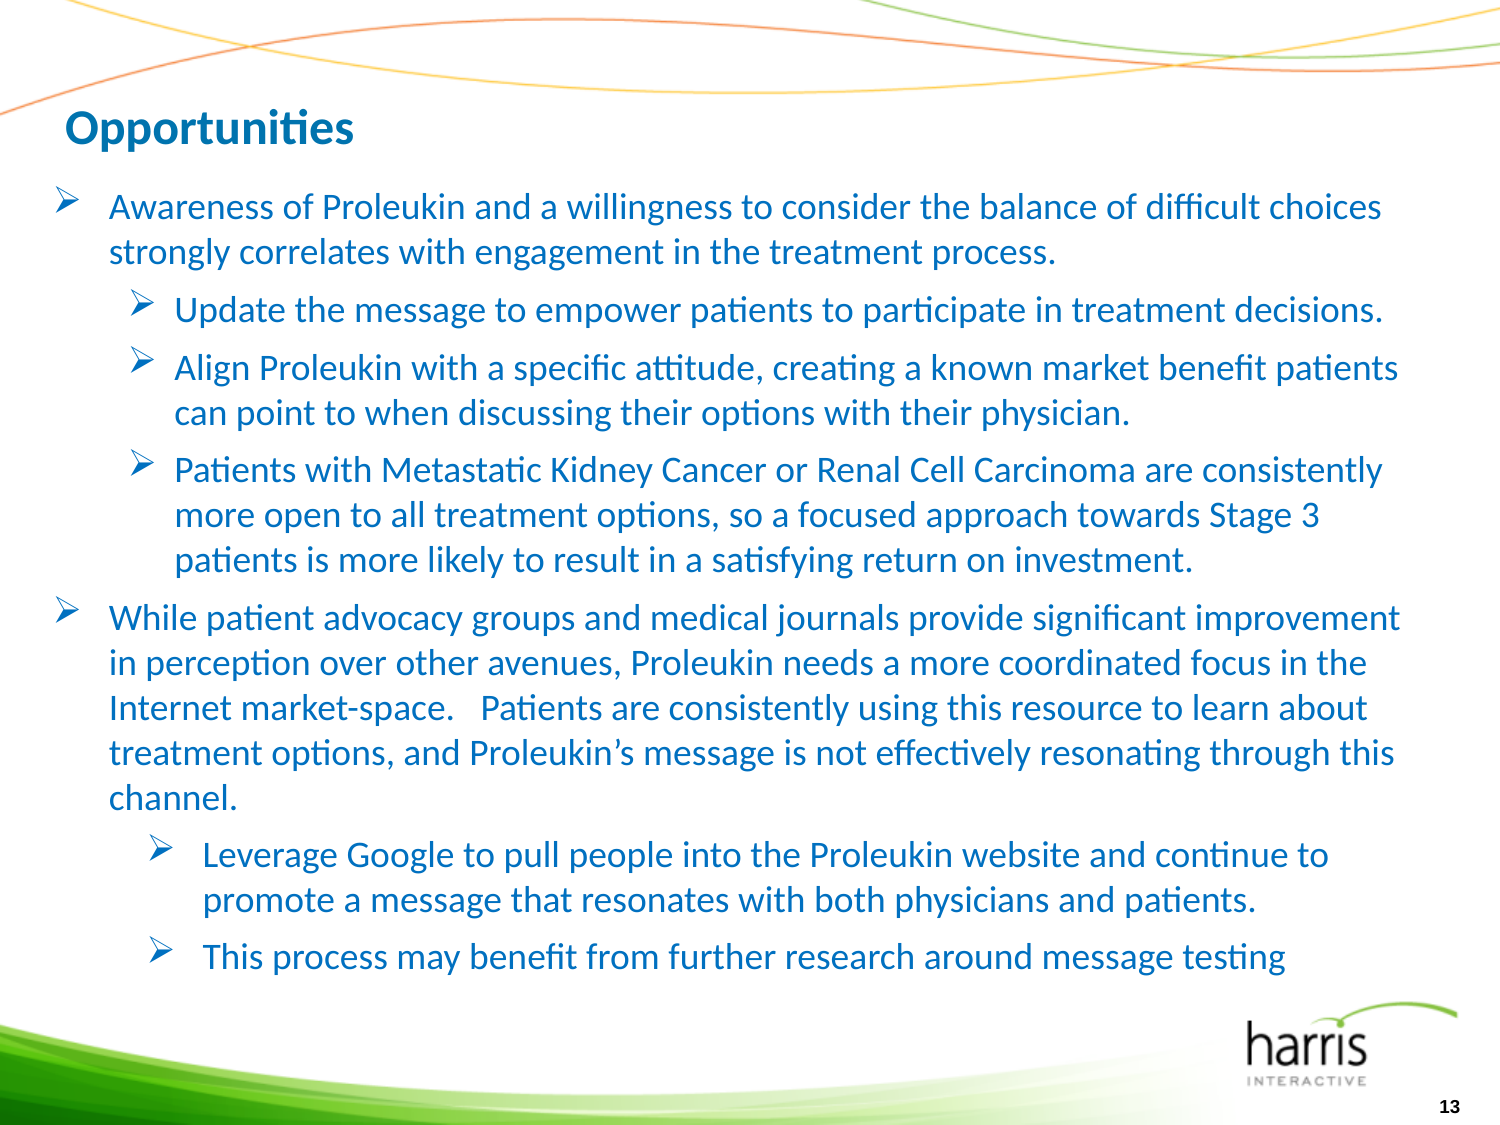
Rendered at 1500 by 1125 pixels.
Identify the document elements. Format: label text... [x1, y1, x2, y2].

list Awareness of Proleukin and a willingness to consider the balance of difficult choices strongly correlates with engagement in the treatment process. Update the message to empower patients to participate in treatment decisions. Align Proleukin with a specific attitude, creating a known market benefit patients can point to when discussing their options with their physician. Patients with Metastatic Kidney Cancer or Renal Cell Carcinoma are consistently more open to all treatment options, so a focused approach towards Stage 3 patients is more likely to result in a satisfying return on investment. While patient advocacy groups and medical journals provide significant improvement in perception over other avenues, Proleukin needs a more coordinated focus in the Internet market-space. Patients are consistently using this resource to learn about treatment options, and Proleukin’s message is not effectively resonating through this channel. Leverage Google to pull people into the Proleukin website and continue to promote a message that resonates with both physicians and patients. This process may benefit from further research around message testing [37, 174, 1438, 971]
title Opportunities [49, 87, 1451, 176]
picture [0, 0, 1500, 1125]
slide_number 13 [1399, 1086, 1500, 1125]
